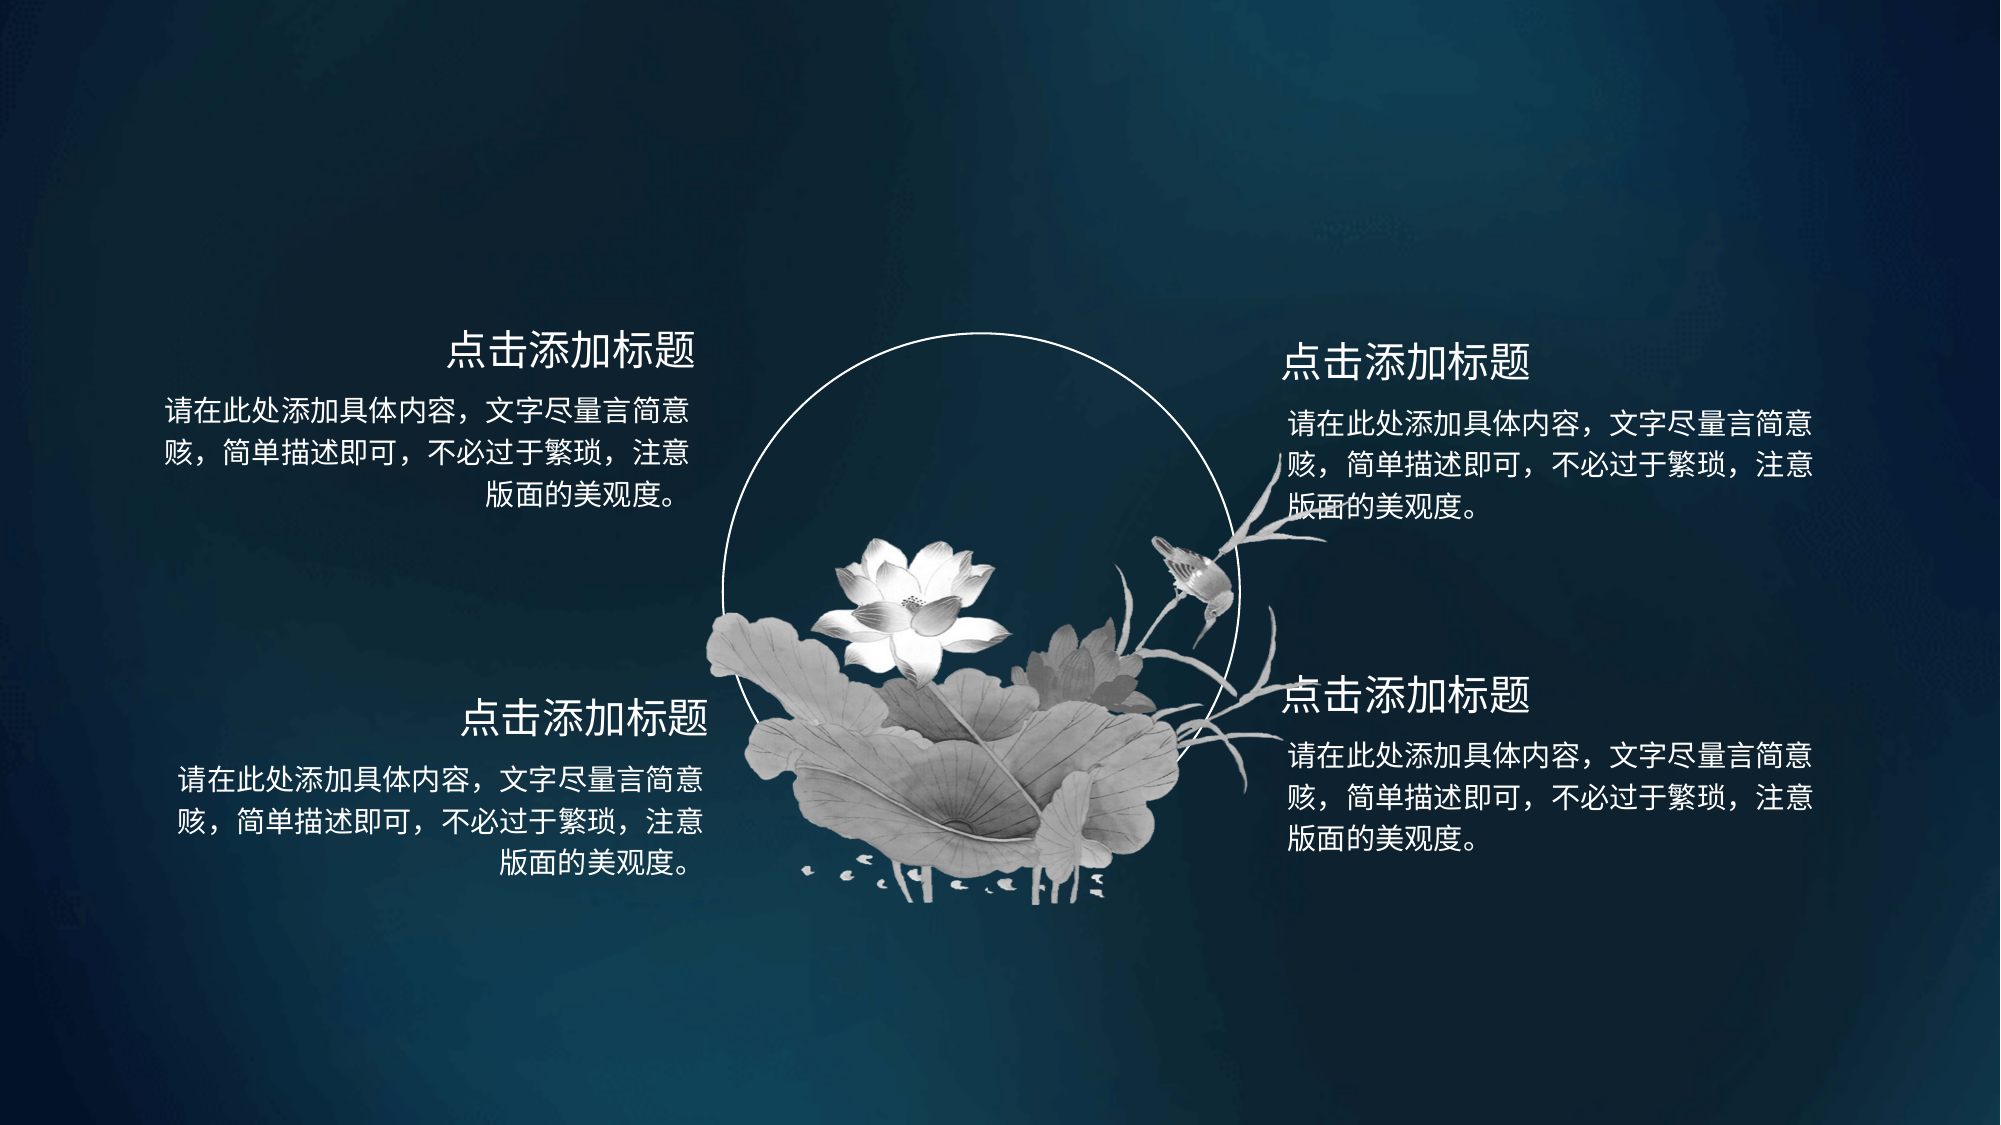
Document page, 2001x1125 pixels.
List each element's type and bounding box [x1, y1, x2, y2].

picture [0, 0, 2000, 1125]
text_box [134, 684, 622, 896]
text_box [1266, 328, 1857, 540]
text_box [1460, 660, 1857, 872]
text_box [785, 333, 1178, 423]
text_box [121, 316, 711, 528]
